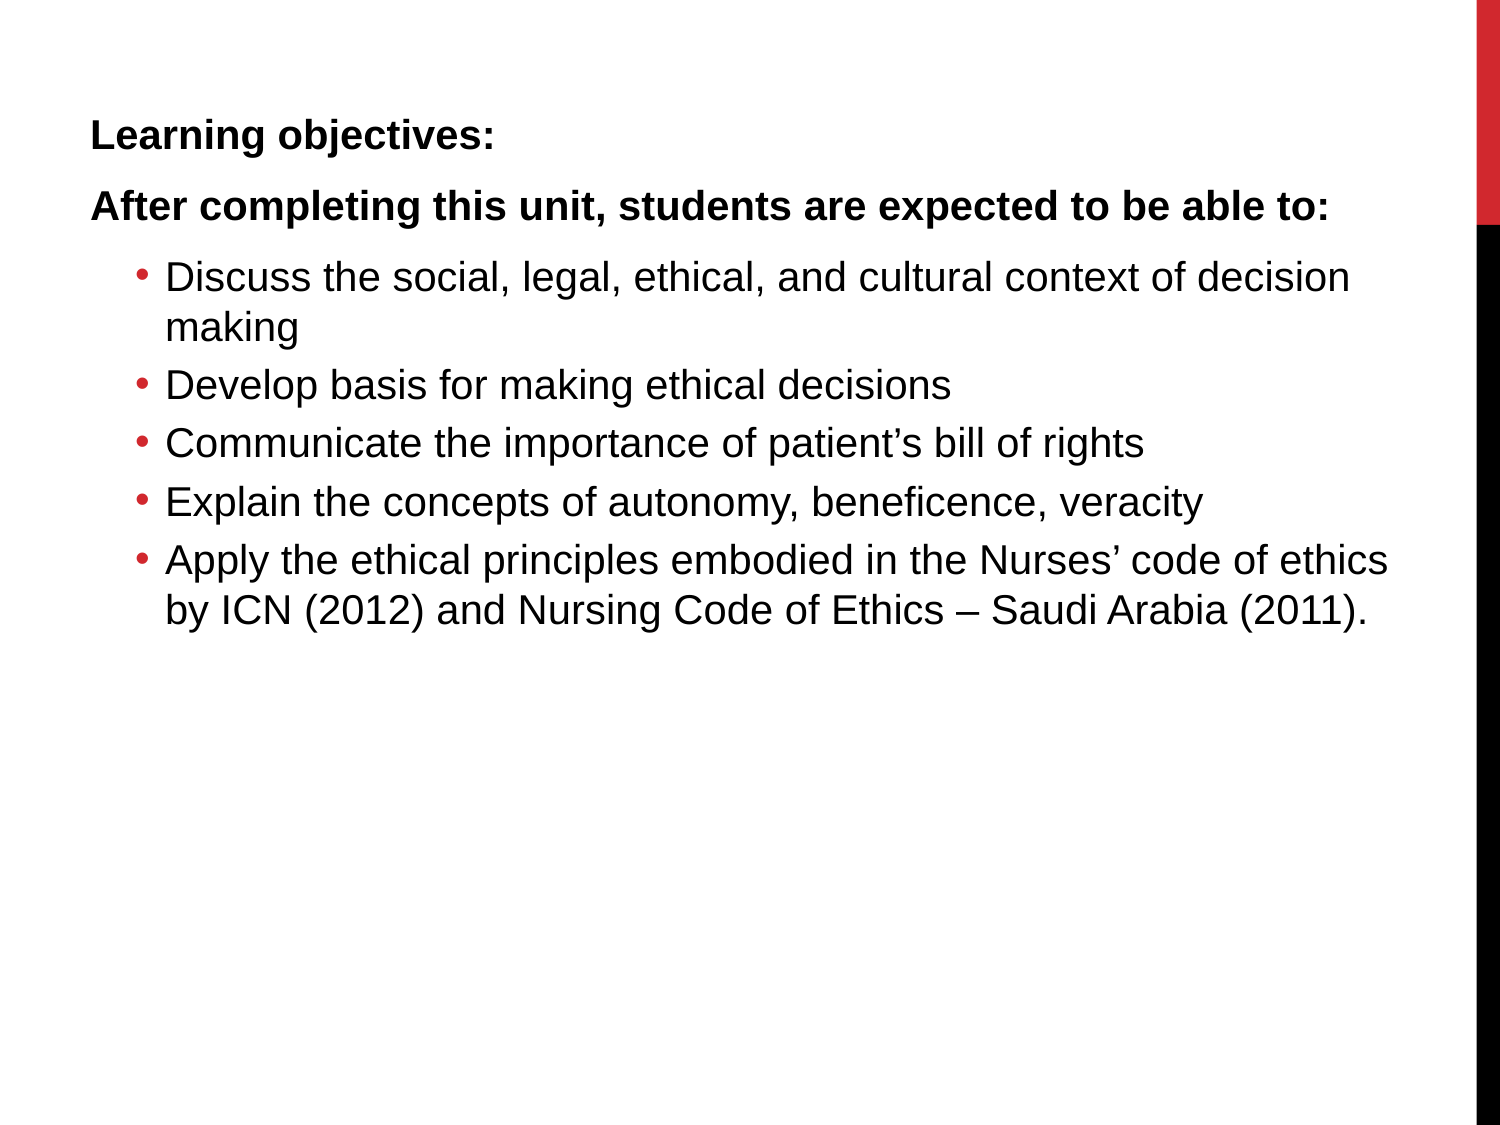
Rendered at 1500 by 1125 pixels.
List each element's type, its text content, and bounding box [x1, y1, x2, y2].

list Learning objectives: After completing this unit, students are expected to be able to: Discuss the social, legal, ethical, and cultural context of decision making Develop basis for making ethical decisions Communicate the importance of patient’s bill of rights Explain the concepts of autonomy, beneficence, veracity Apply the ethical principles embodied in the Nurses’ code of ethics by ICN (2012) and Nursing Code of Ethics – Saudi Arabia (2011). [75, 99, 1425, 1005]
